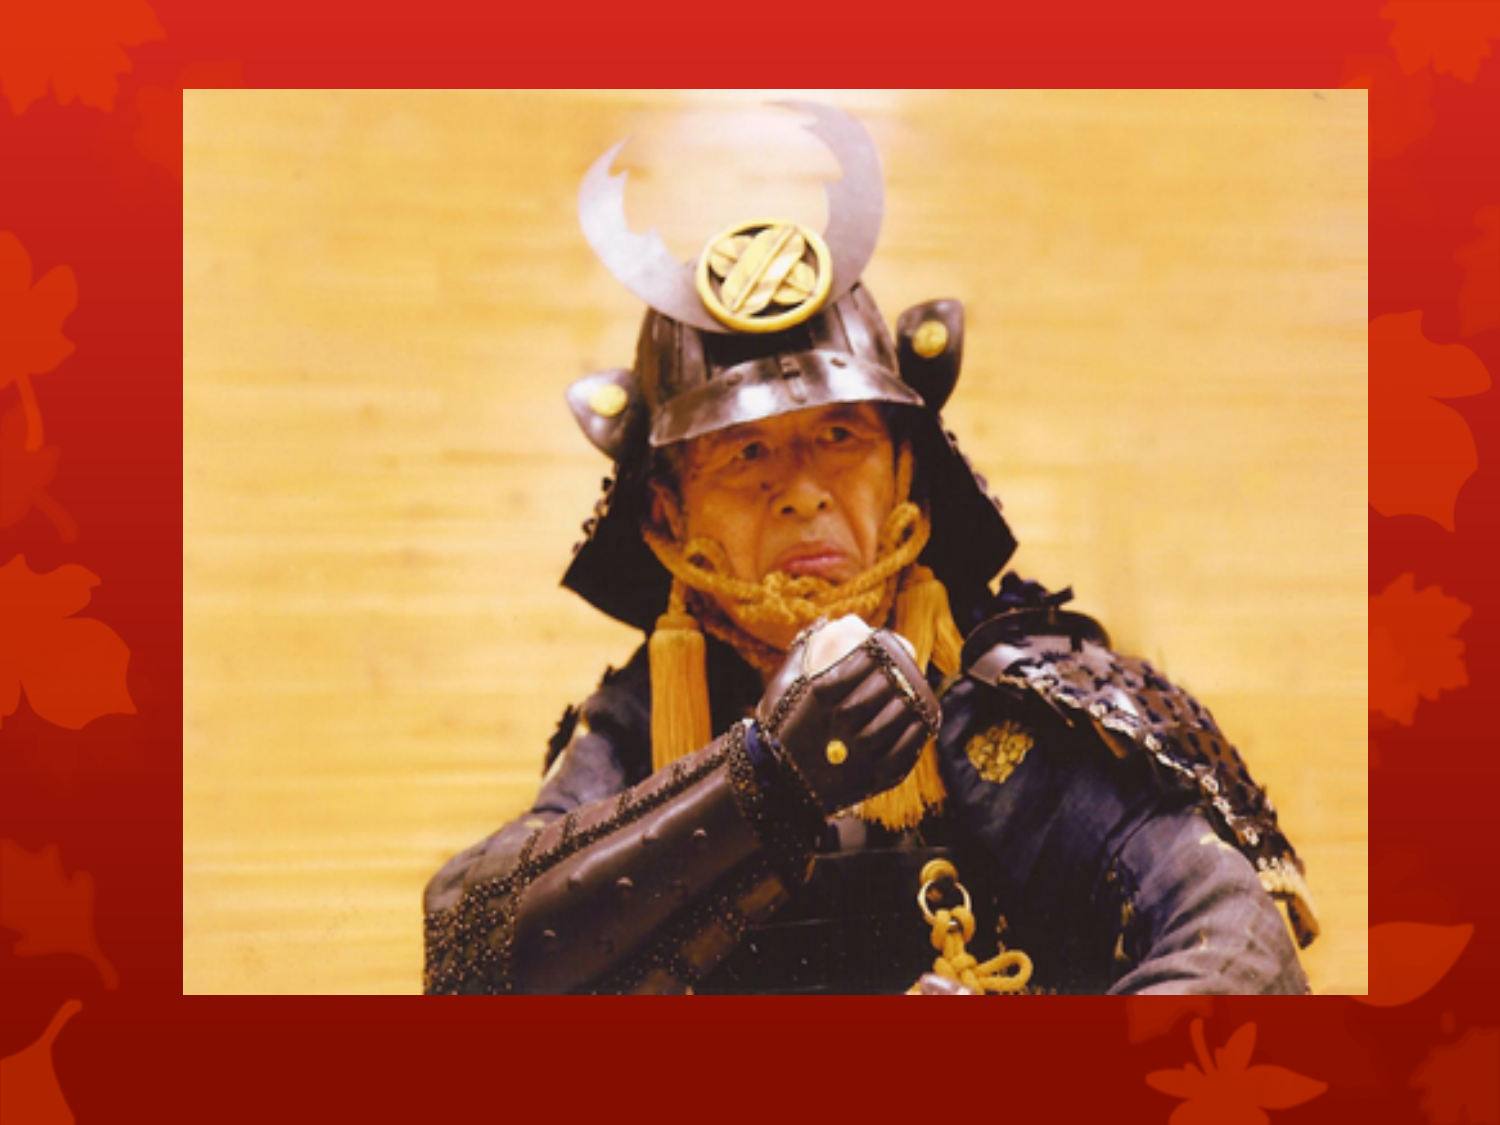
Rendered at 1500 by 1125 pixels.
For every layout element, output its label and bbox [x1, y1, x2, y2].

picture [182, 89, 1369, 995]
